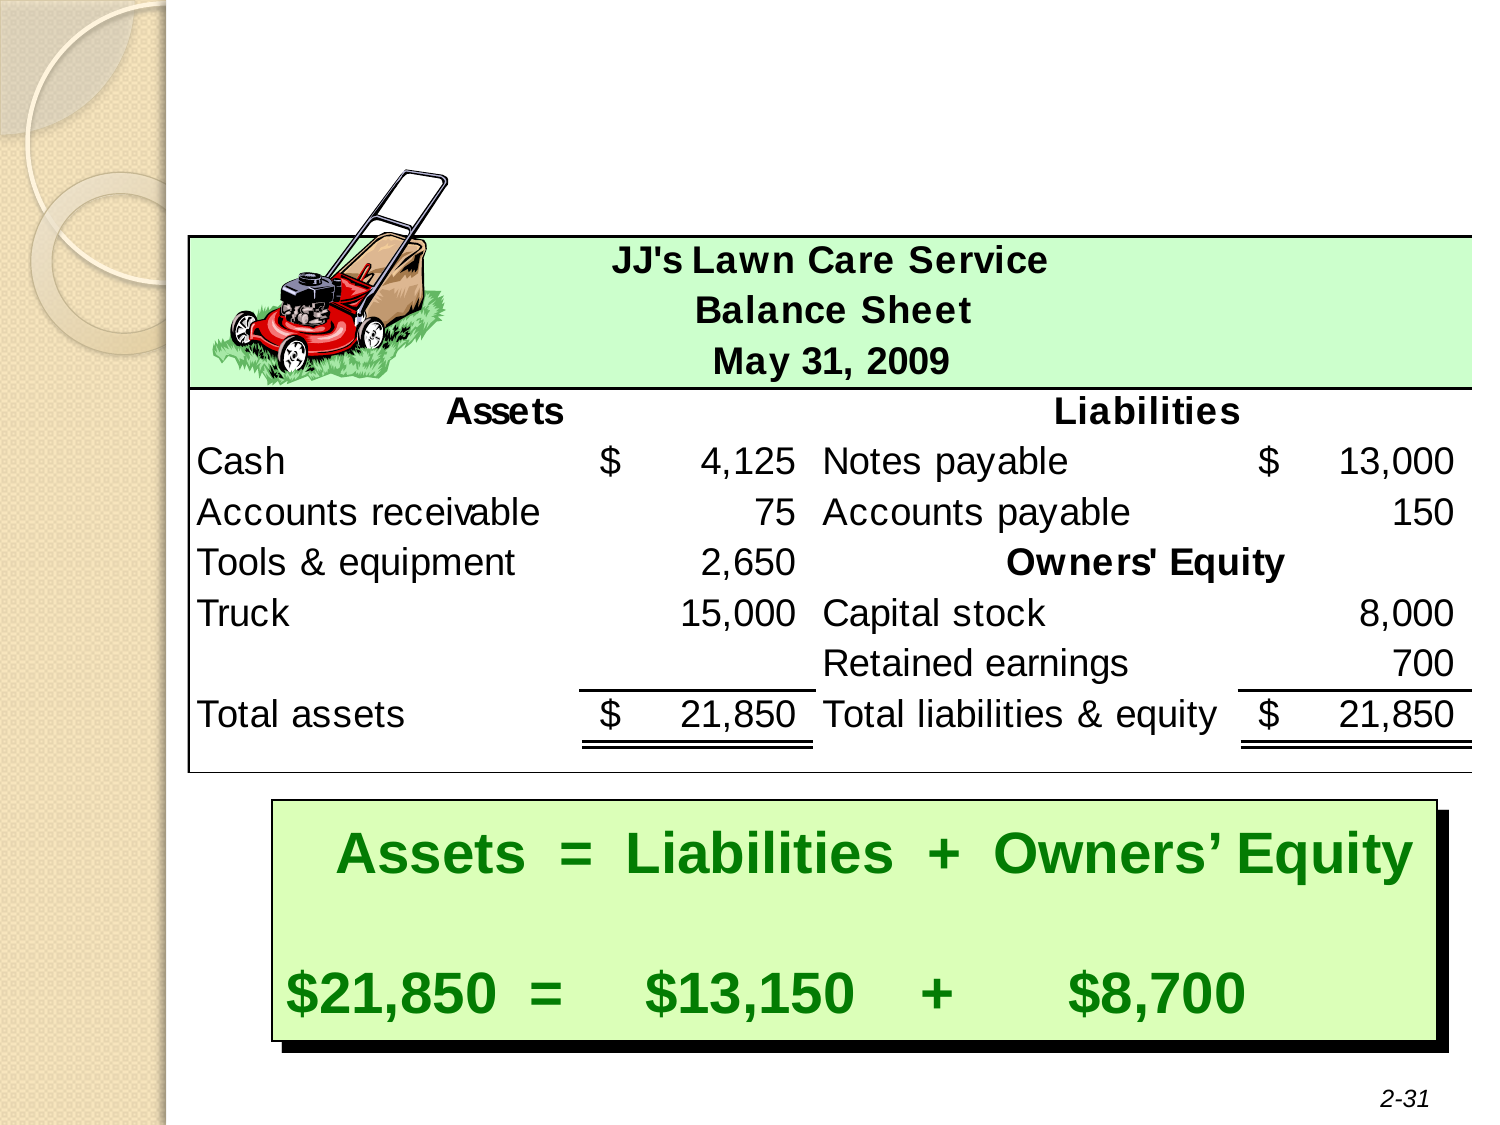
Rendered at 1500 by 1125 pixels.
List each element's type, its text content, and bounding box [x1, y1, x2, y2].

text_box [187, 235, 1476, 776]
text_box Assets = Liabilities + Owners’ Equity $21,850 = $13,150 + $8,700 [271, 800, 1438, 1041]
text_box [212, 168, 451, 388]
